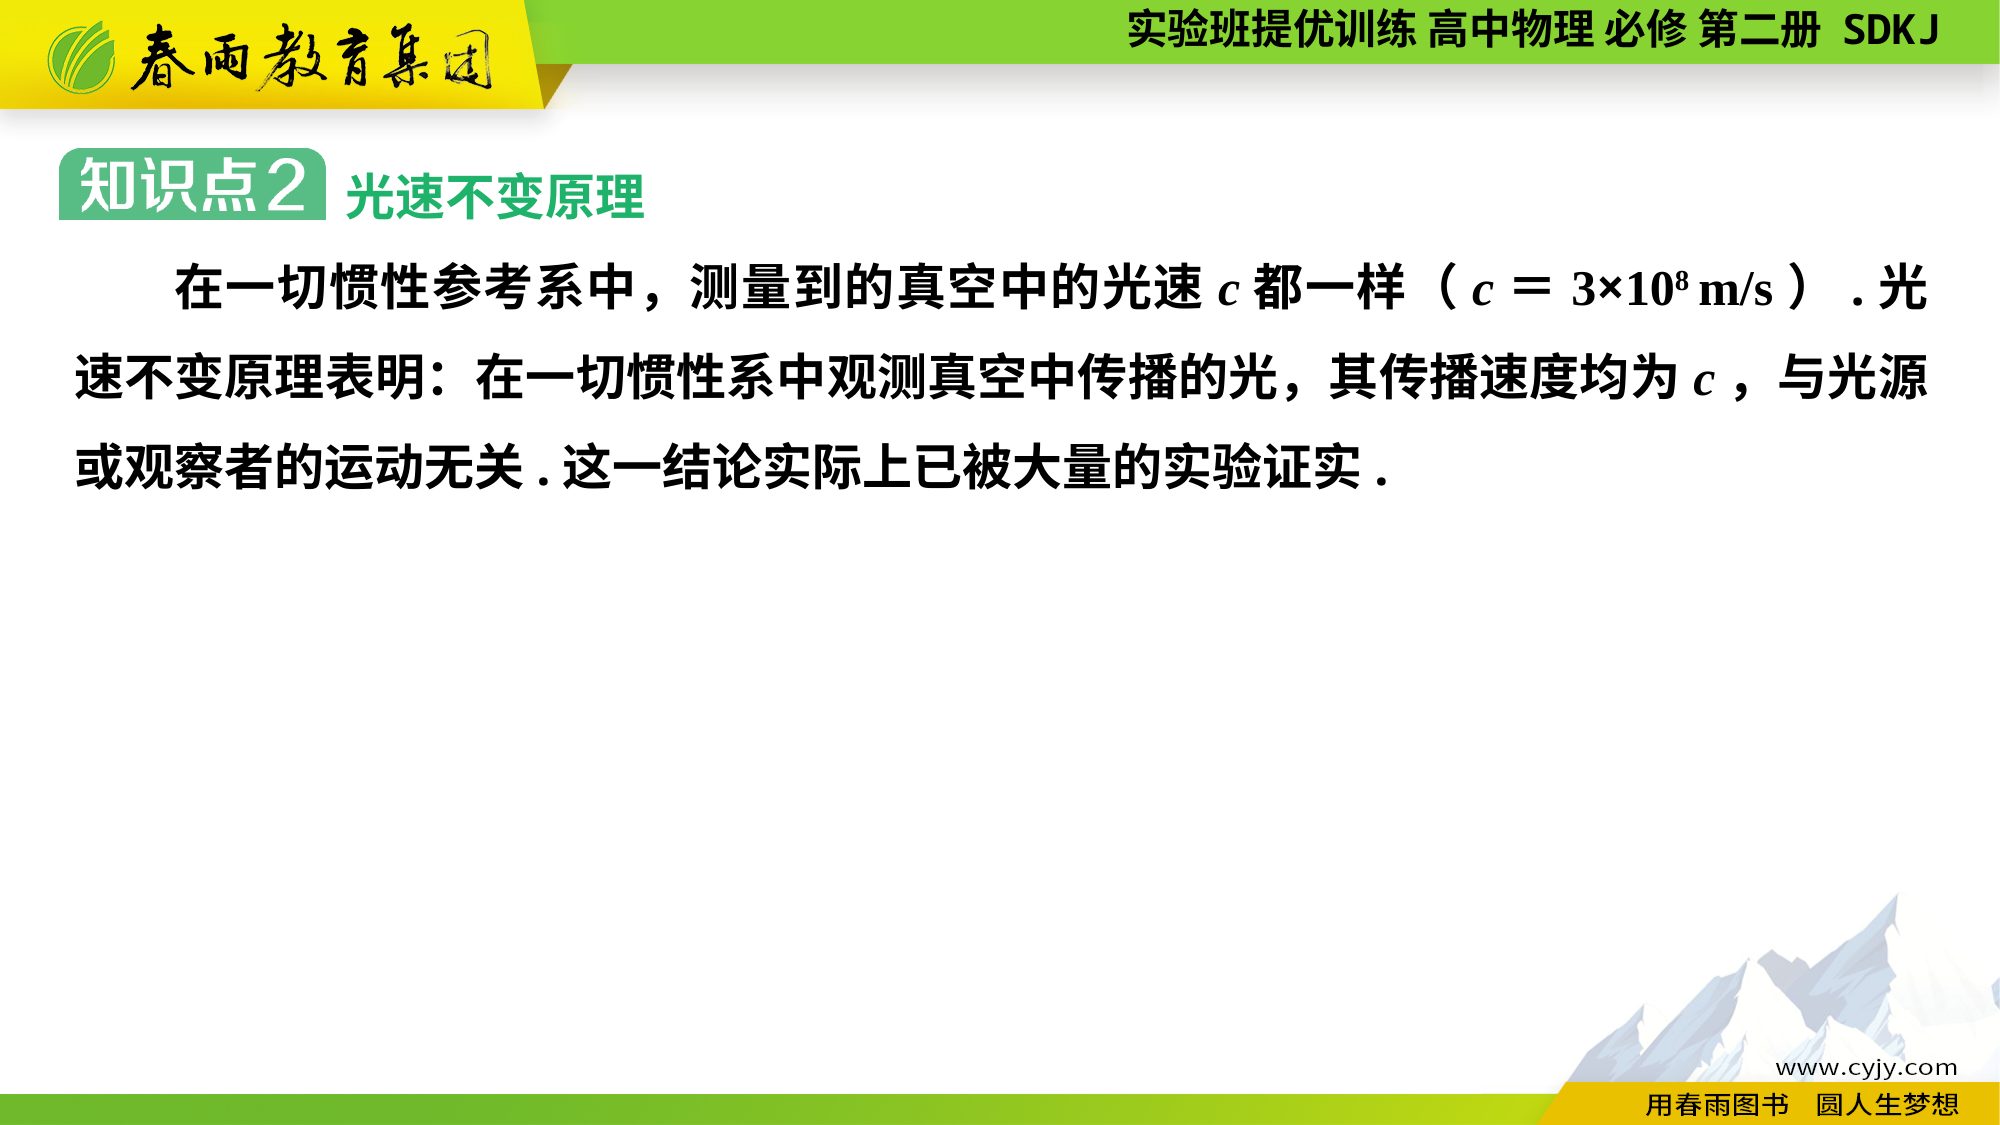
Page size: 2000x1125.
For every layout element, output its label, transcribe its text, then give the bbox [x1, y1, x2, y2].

picture [0, 0, 2000, 1125]
list 光速不变原理 在一切惯性参考系中，测量到的真空中的光速c都一样（c＝3×108 m/s）.光速不变原理表明：在一切惯性系中观测真空中传播的光，其传播速度均为c，与光源或观察者的运动无关.这一结论实际上已被大量的实验证实. [59, 128, 1944, 507]
